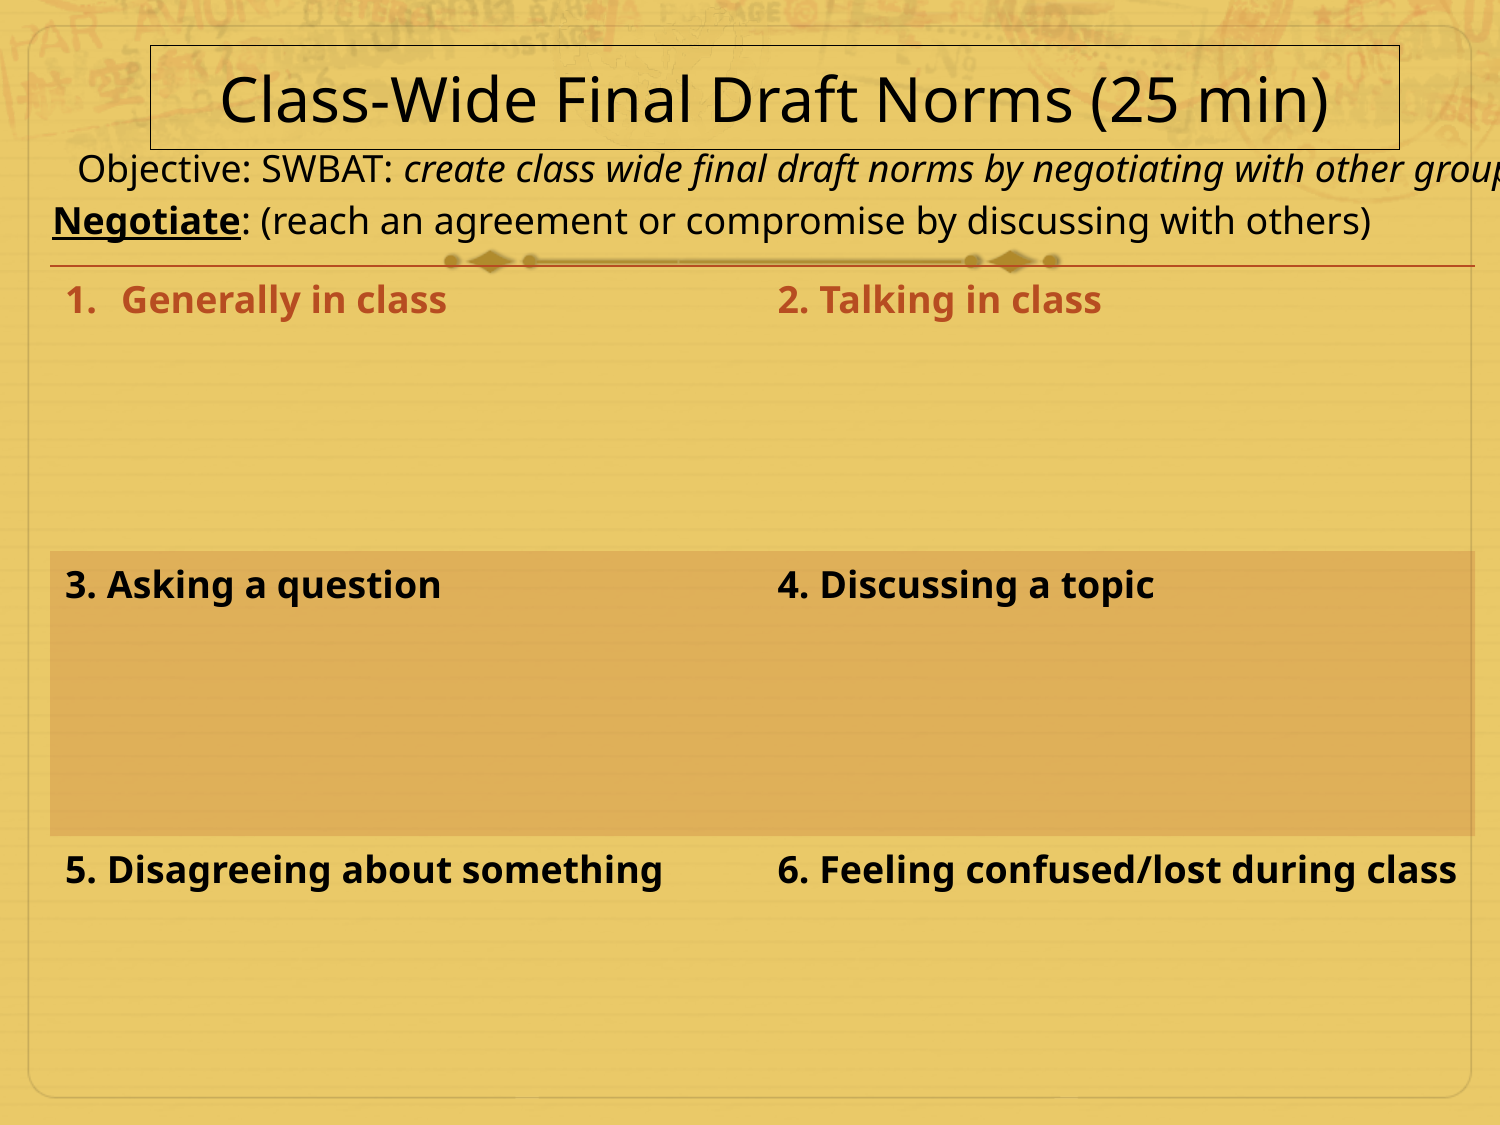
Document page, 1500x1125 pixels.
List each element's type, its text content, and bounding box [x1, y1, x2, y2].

table_header Generally in class [50, 267, 763, 551]
table_cell 6. Feeling confused/lost during class [763, 836, 1475, 1125]
text_box Class-Wide Final Draft Norms (25 min) [150, 45, 1400, 137]
text_box Negotiate: (reach an agreement or compromise by discussing with others) [37, 189, 1463, 250]
table_cell 5. Disagreeing about something [50, 836, 763, 1125]
picture [0, 0, 1500, 1125]
table_header 2. Talking in class [763, 267, 1475, 551]
table_cell 4. Discussing a topic [763, 551, 1475, 836]
text_box Objective: SWBAT: create class wide final draft norms by negotiating with other groups [62, 137, 1500, 198]
table_cell 3. Asking a question [50, 551, 763, 836]
